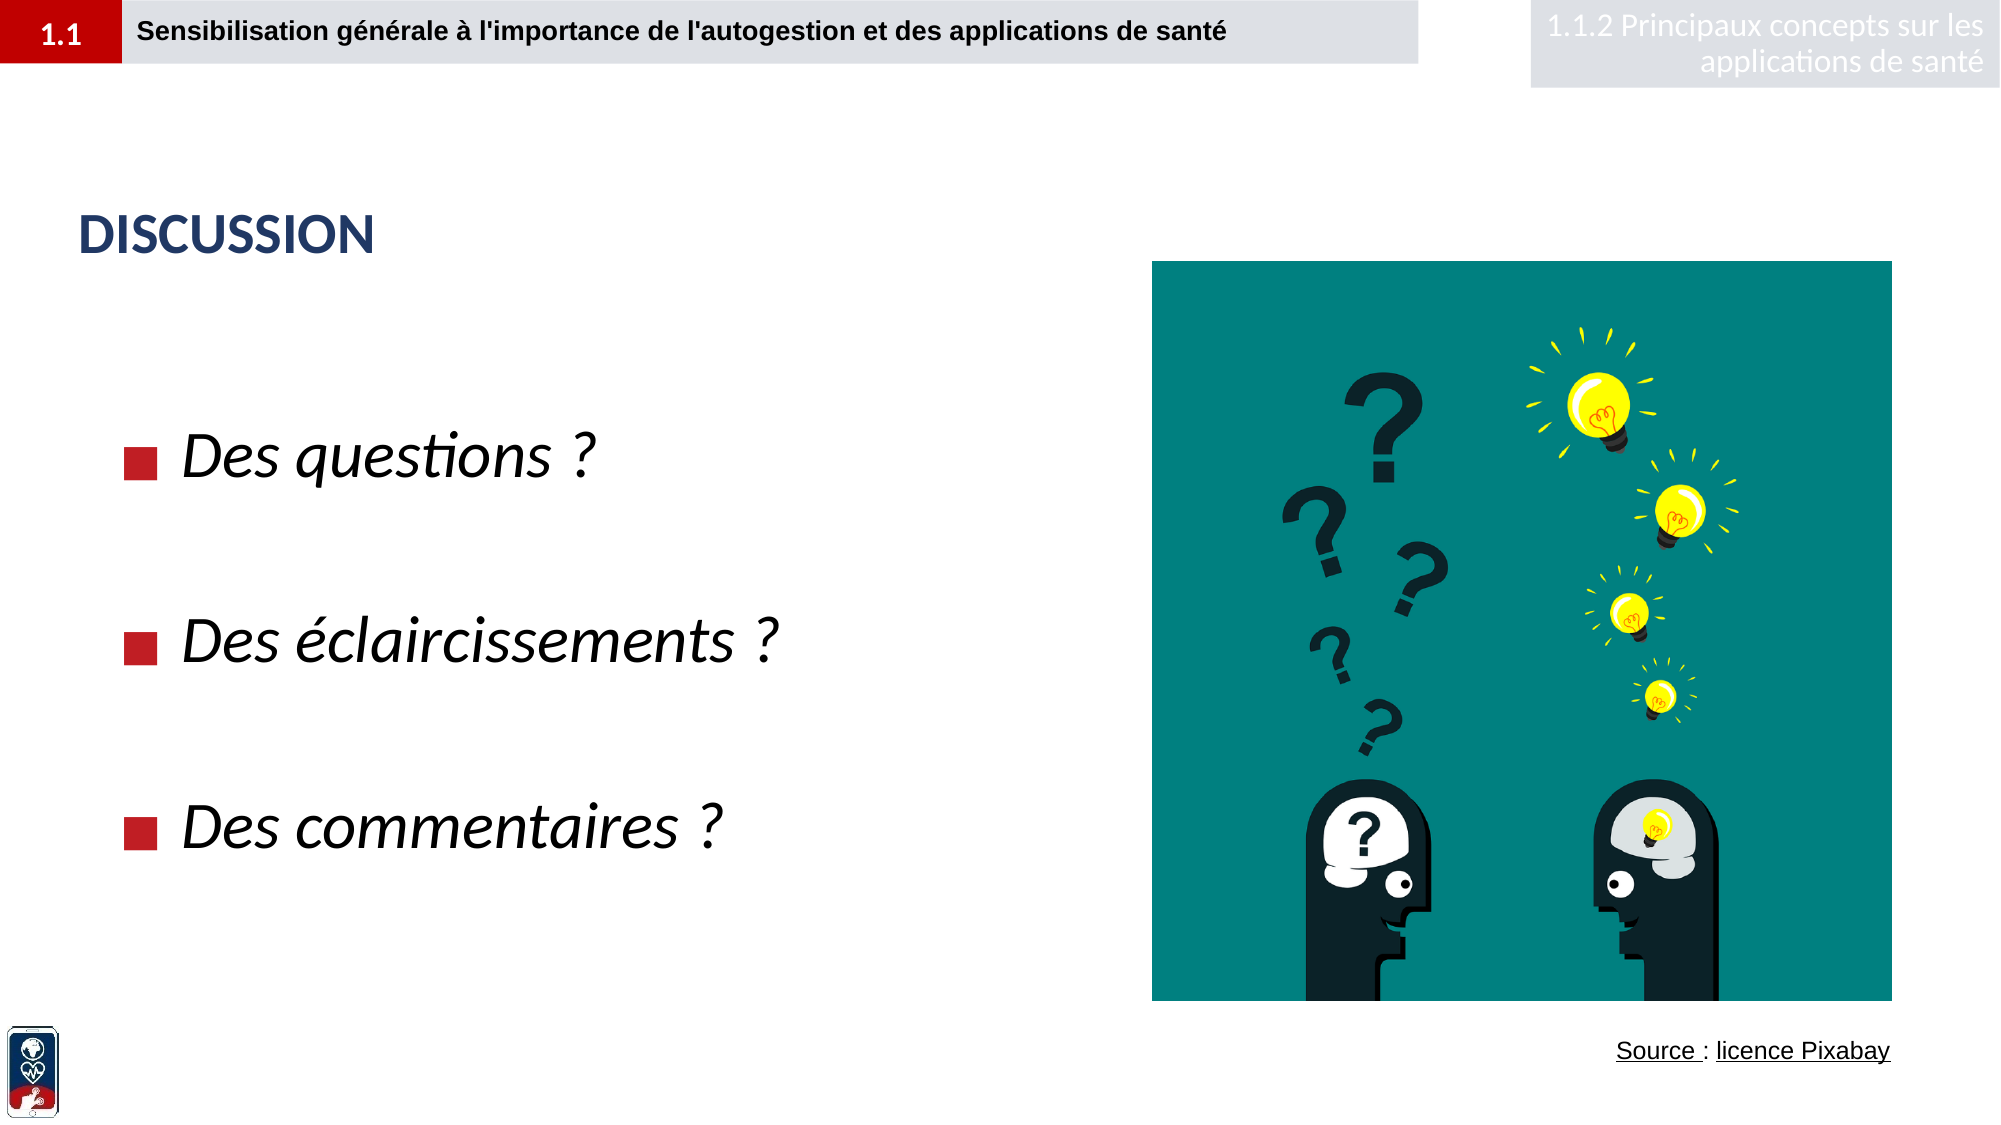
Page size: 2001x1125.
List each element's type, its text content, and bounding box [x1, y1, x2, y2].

text_box 1.1.2 Principaux concepts sur les applications de santé [1530, 0, 2000, 88]
text_box Des questions ? Des éclaircissements ? Des commentaires ? [91, 403, 1906, 1050]
picture [7, 1026, 59, 1118]
text_box Source : licence Pixabay [1510, 1027, 1906, 1073]
title DISCUSSION [63, 129, 1789, 277]
text_box 1.1 [0, 0, 122, 64]
text_box Sensibilisation générale à l'importance de l'autogestion et des applications de santé [122, 0, 1419, 64]
picture [1151, 260, 1893, 1002]
